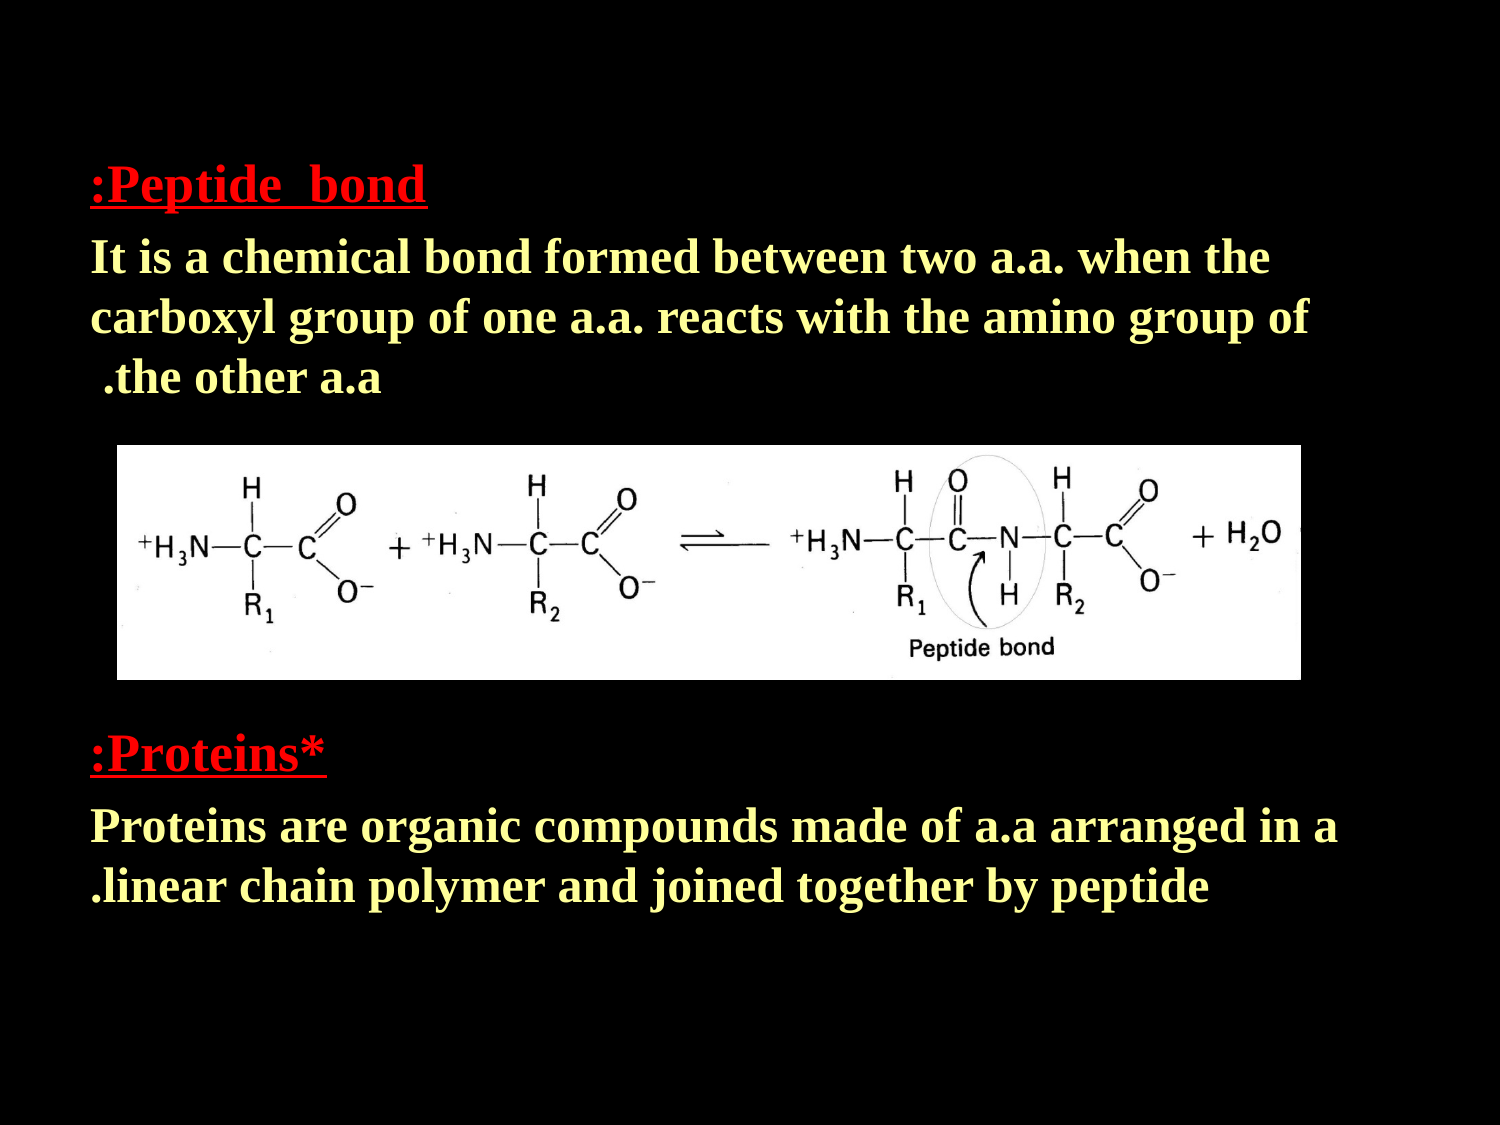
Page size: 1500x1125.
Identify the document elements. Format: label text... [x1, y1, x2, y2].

list Peptide bond: It is a chemical bond formed between two a.a. when the carboxyl group of one a.a. reacts with the amino group of the other a.a. *Proteins: Proteins are organic compounds made of a.a arranged in a linear chain polymer and joined together by peptide. [75, 70, 1425, 1005]
picture [116, 445, 1301, 680]
